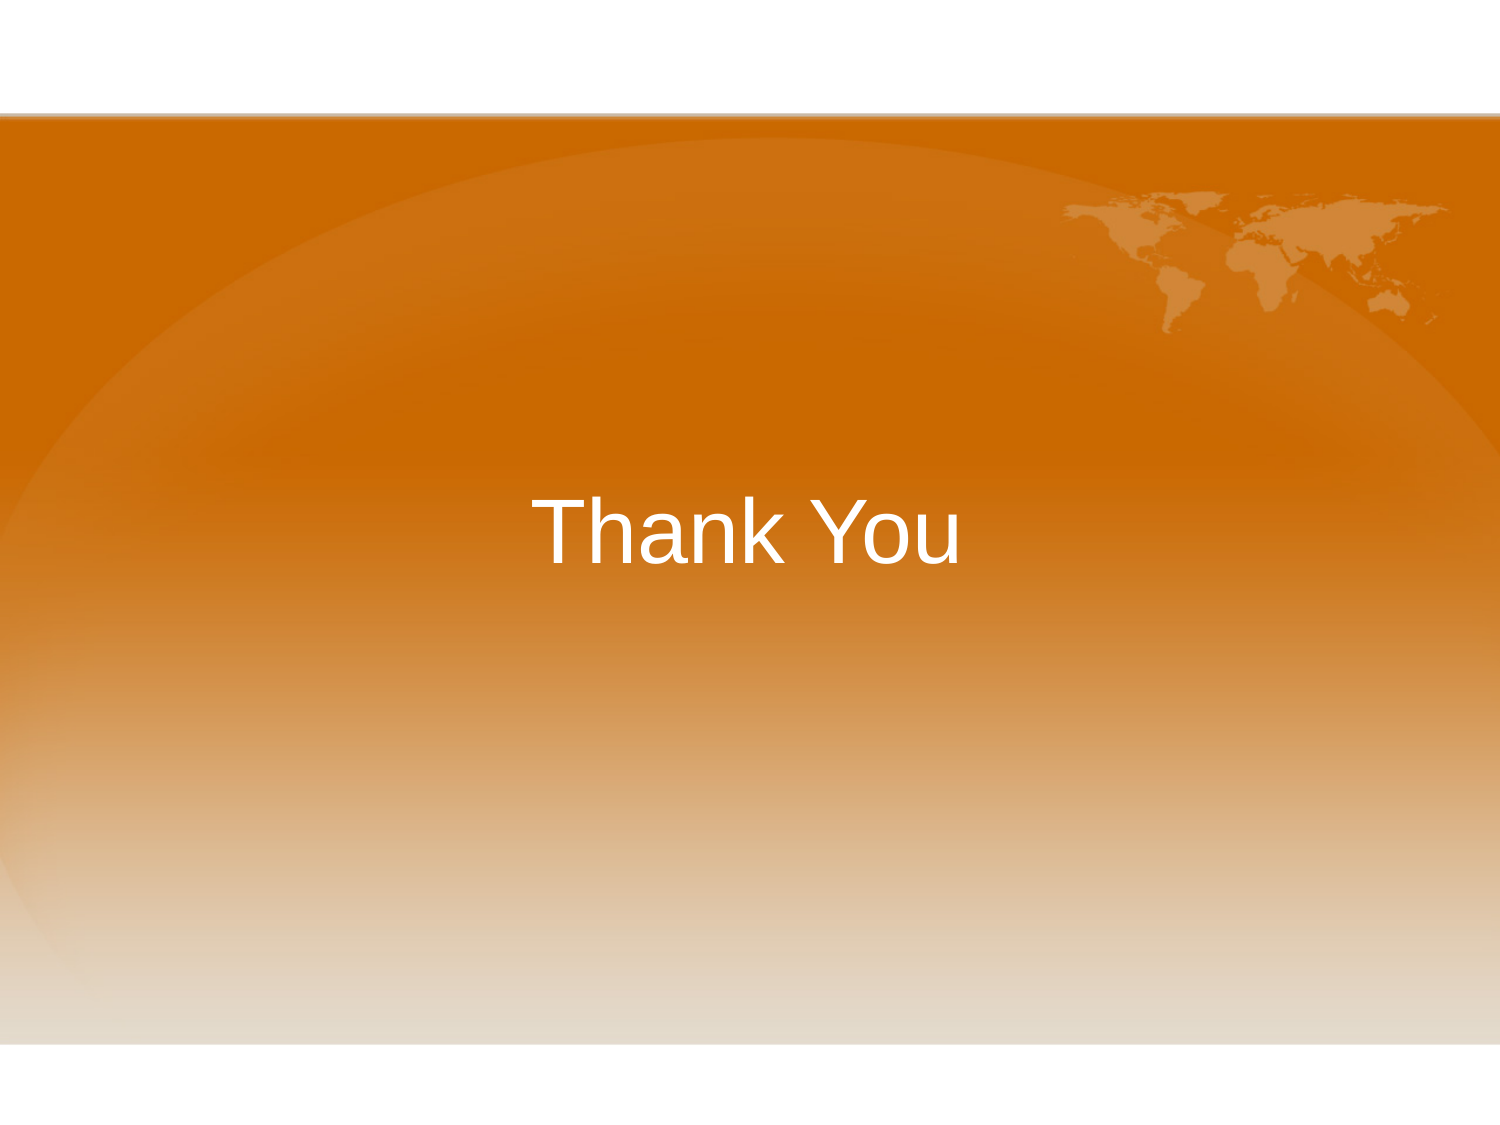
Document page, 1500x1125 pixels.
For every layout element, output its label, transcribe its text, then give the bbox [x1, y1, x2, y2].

text_box Thank You [515, 433, 1008, 622]
picture [0, 0, 1500, 1125]
